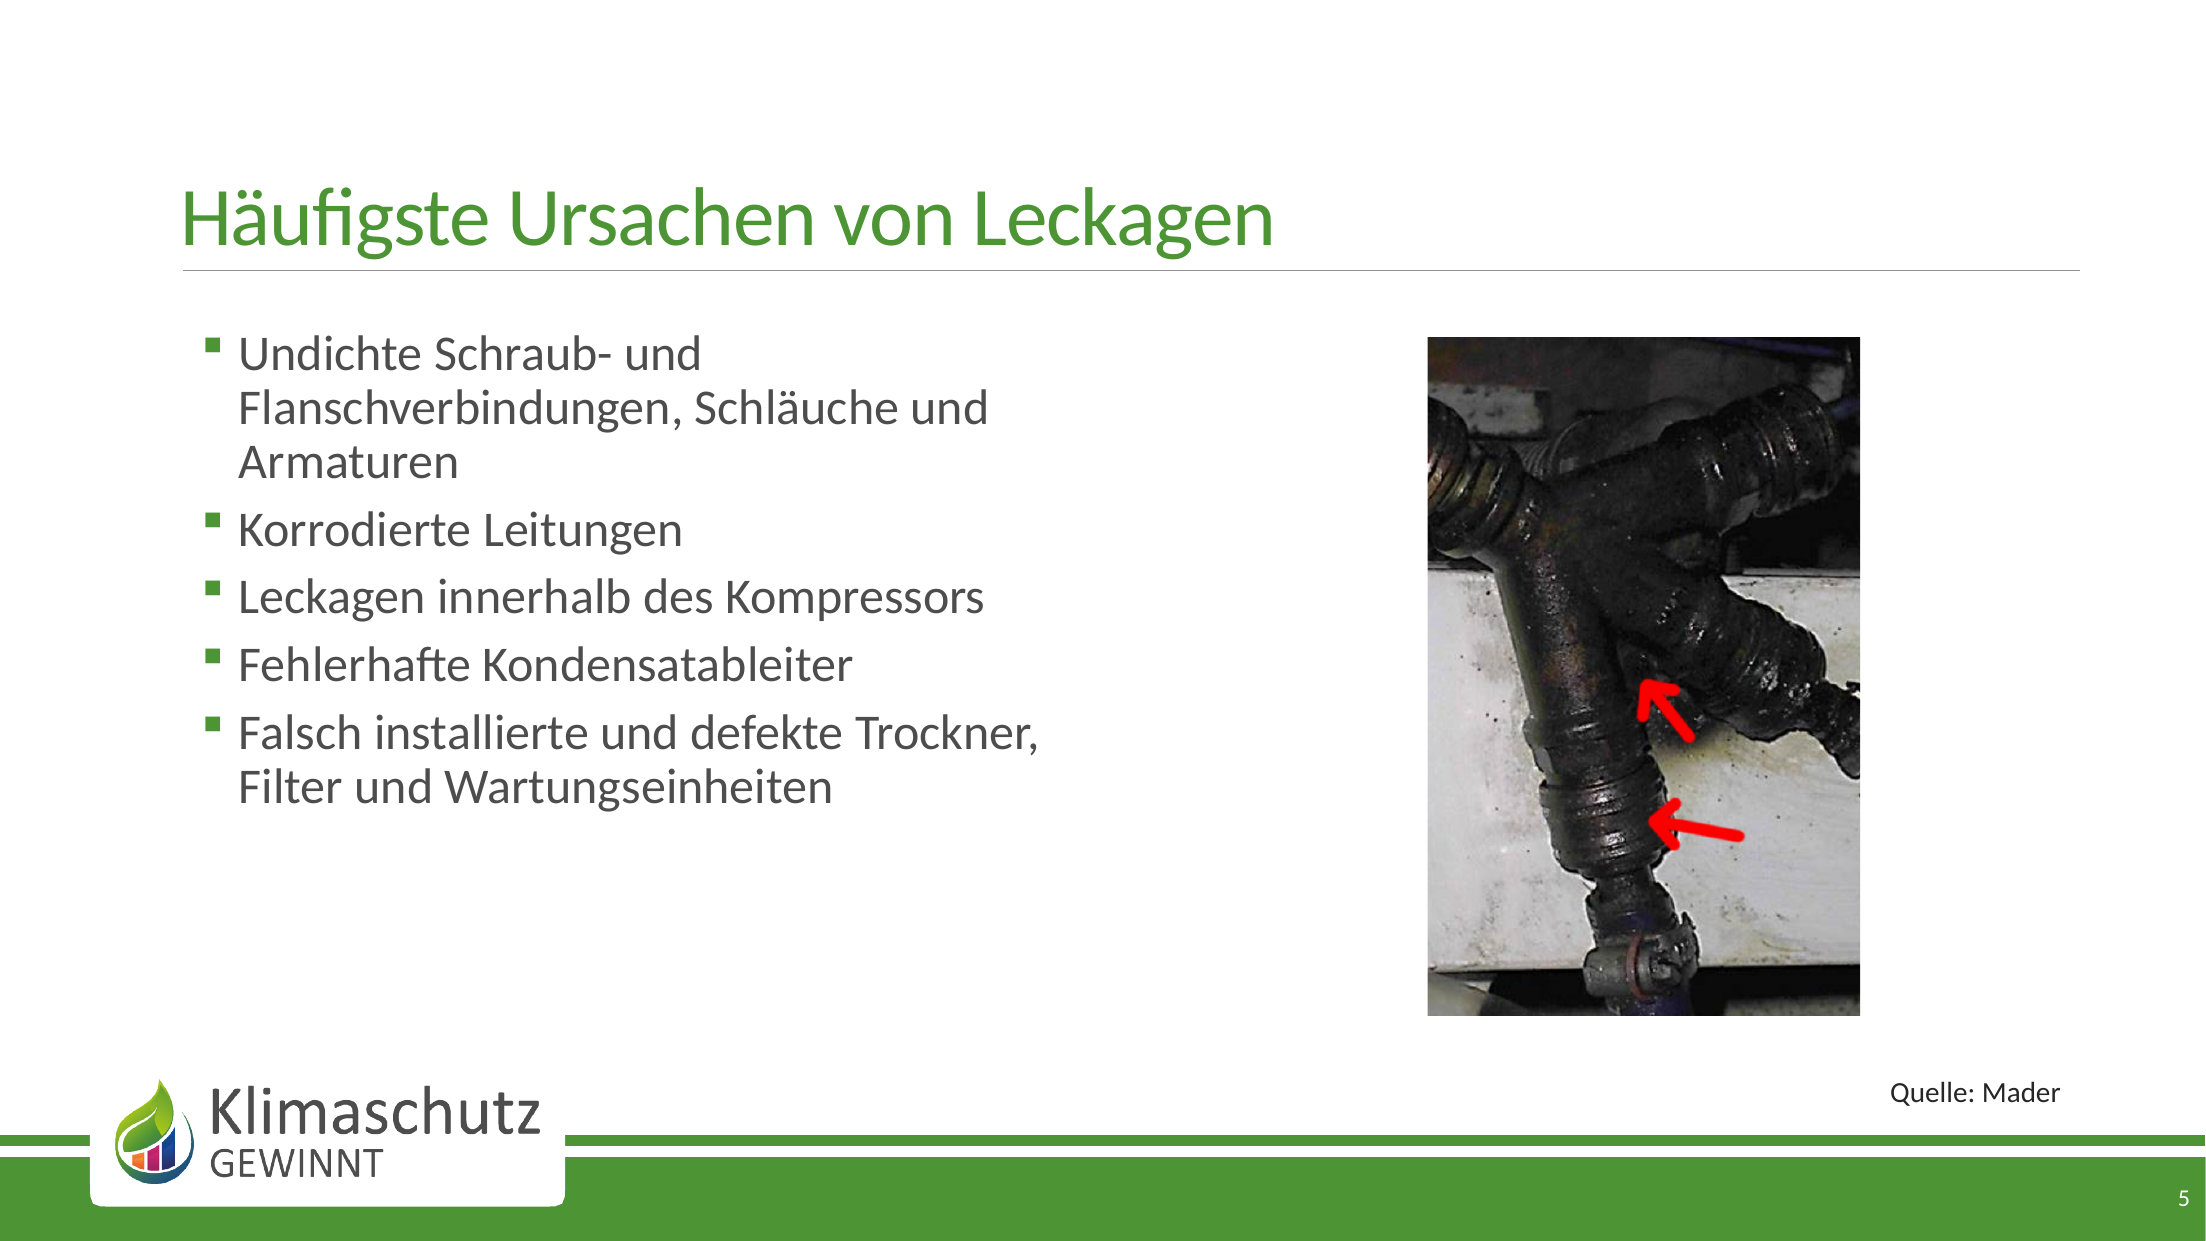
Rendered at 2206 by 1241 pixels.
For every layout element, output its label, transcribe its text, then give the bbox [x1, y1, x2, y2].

list Undichte Schraub- und Flanschverbindungen, Schläuche und Armaturen Korrodierte Leitungen Leckagen innerhalb des Kompressors Fehlerhafte Kondensatableiter Falsch installierte und defekte Trockner, Filter und Wartungseinheiten [165, 319, 1078, 1048]
slide_number 5 [2040, 841, 2191, 1241]
title Häufigste Ursachen von Leckagen [165, 51, 2078, 271]
text_box Quelle: Mader [1875, 1065, 2140, 1116]
picture [113, 1076, 543, 1190]
picture [1304, 337, 1984, 1016]
